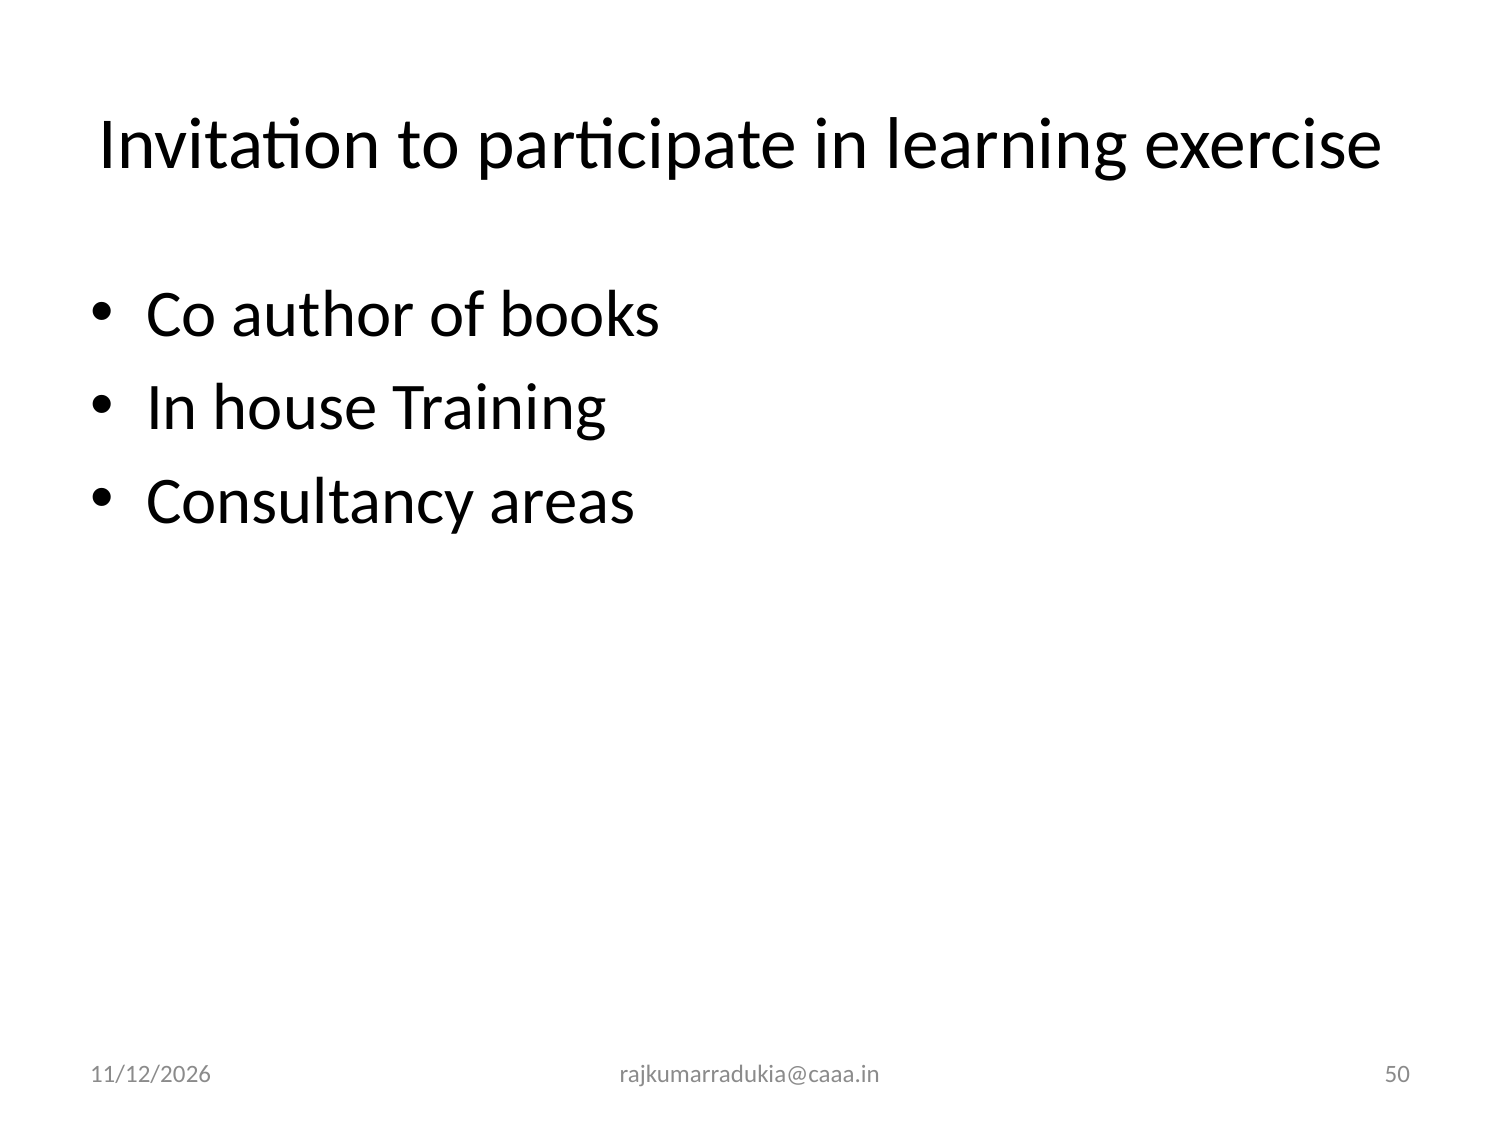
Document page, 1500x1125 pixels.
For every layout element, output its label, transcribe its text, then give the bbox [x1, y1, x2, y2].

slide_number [75, 1042, 425, 1103]
footer rajkumarradukia@caaa.in [512, 1042, 988, 1103]
slide_number 50 [1074, 1042, 1425, 1103]
title Invitation to participate in learning exercise [75, 45, 1425, 233]
list Co author of books In house Training Consultancy areas [75, 262, 1425, 1005]
